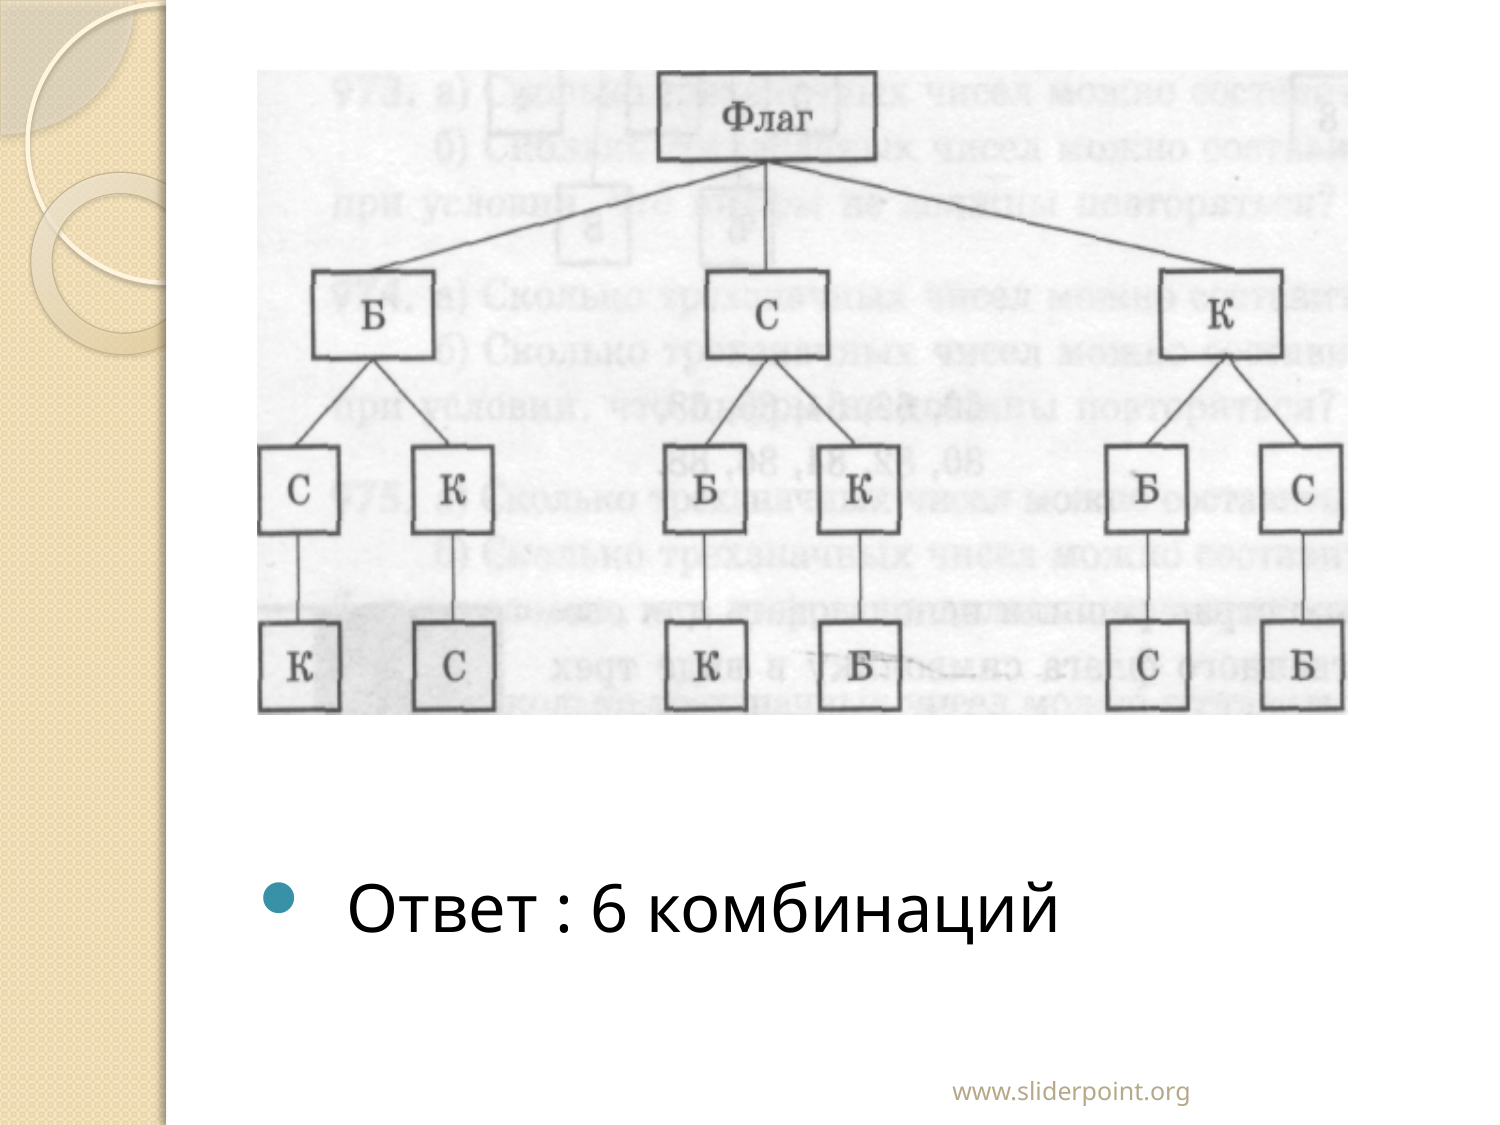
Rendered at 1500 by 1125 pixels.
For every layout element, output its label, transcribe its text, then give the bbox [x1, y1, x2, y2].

picture [257, 70, 1348, 716]
footer www.sliderpoint.org [937, 1034, 1413, 1113]
list Ответ : 6 комбинаций [229, 857, 1461, 1028]
